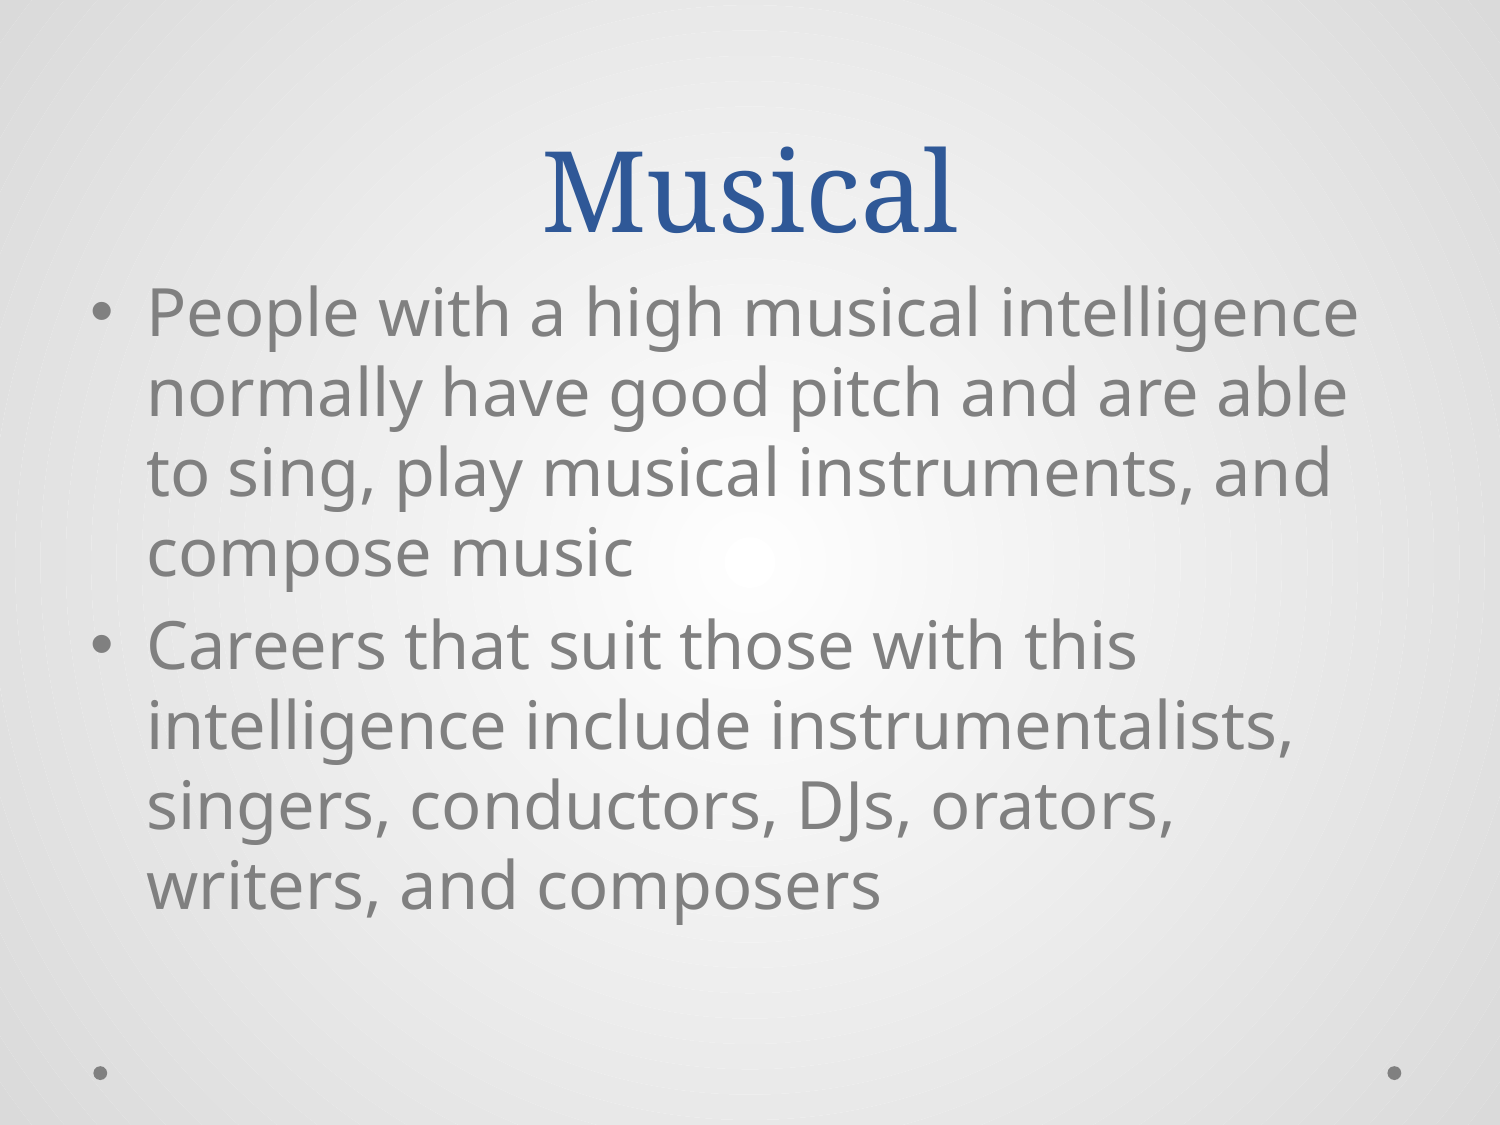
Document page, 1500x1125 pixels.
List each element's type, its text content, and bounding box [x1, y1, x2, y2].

title Musical [75, 0, 1425, 262]
list People with a high musical intelligence normally have good pitch and are able to sing, play musical instruments, and compose music Careers that suit those with this intelligence include instrumentalists, singers, conductors, DJs, orators, writers, and composers [75, 262, 1425, 1005]
